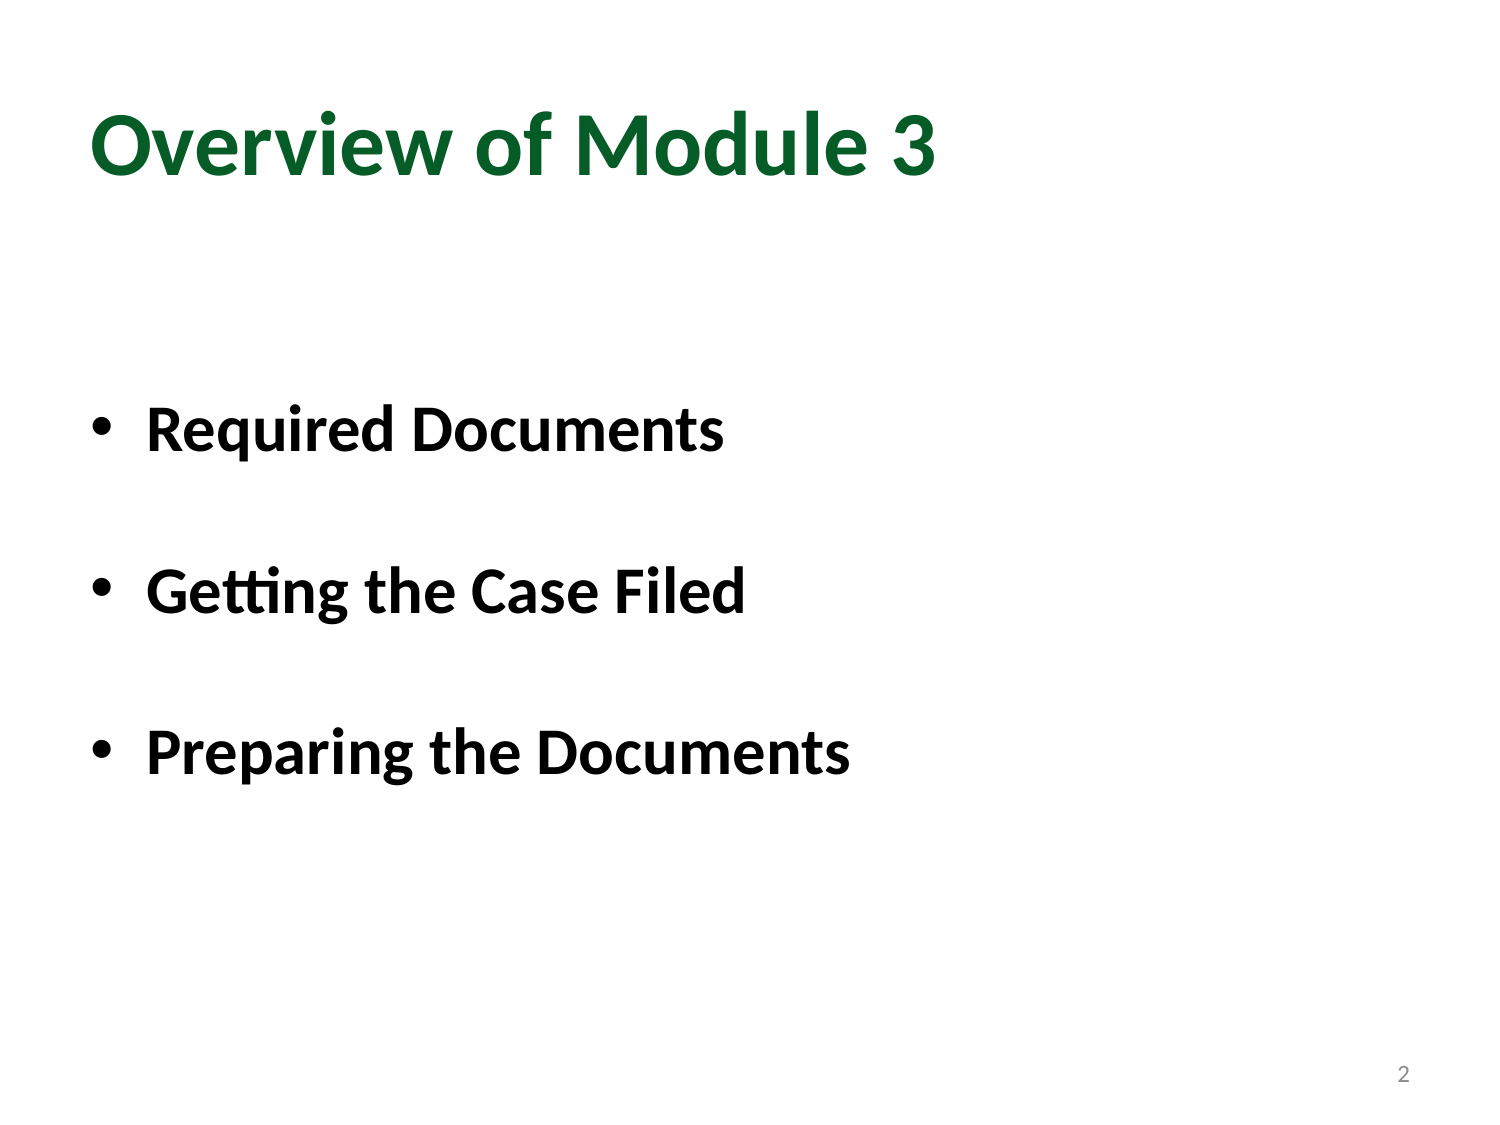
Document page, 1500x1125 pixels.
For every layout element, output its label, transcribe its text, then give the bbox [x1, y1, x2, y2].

title Overview of Module 3 [75, 45, 1425, 233]
list Required Documents Getting the Case Filed Preparing the Documents [75, 337, 1425, 1005]
slide_number 2 [1074, 1042, 1425, 1103]
